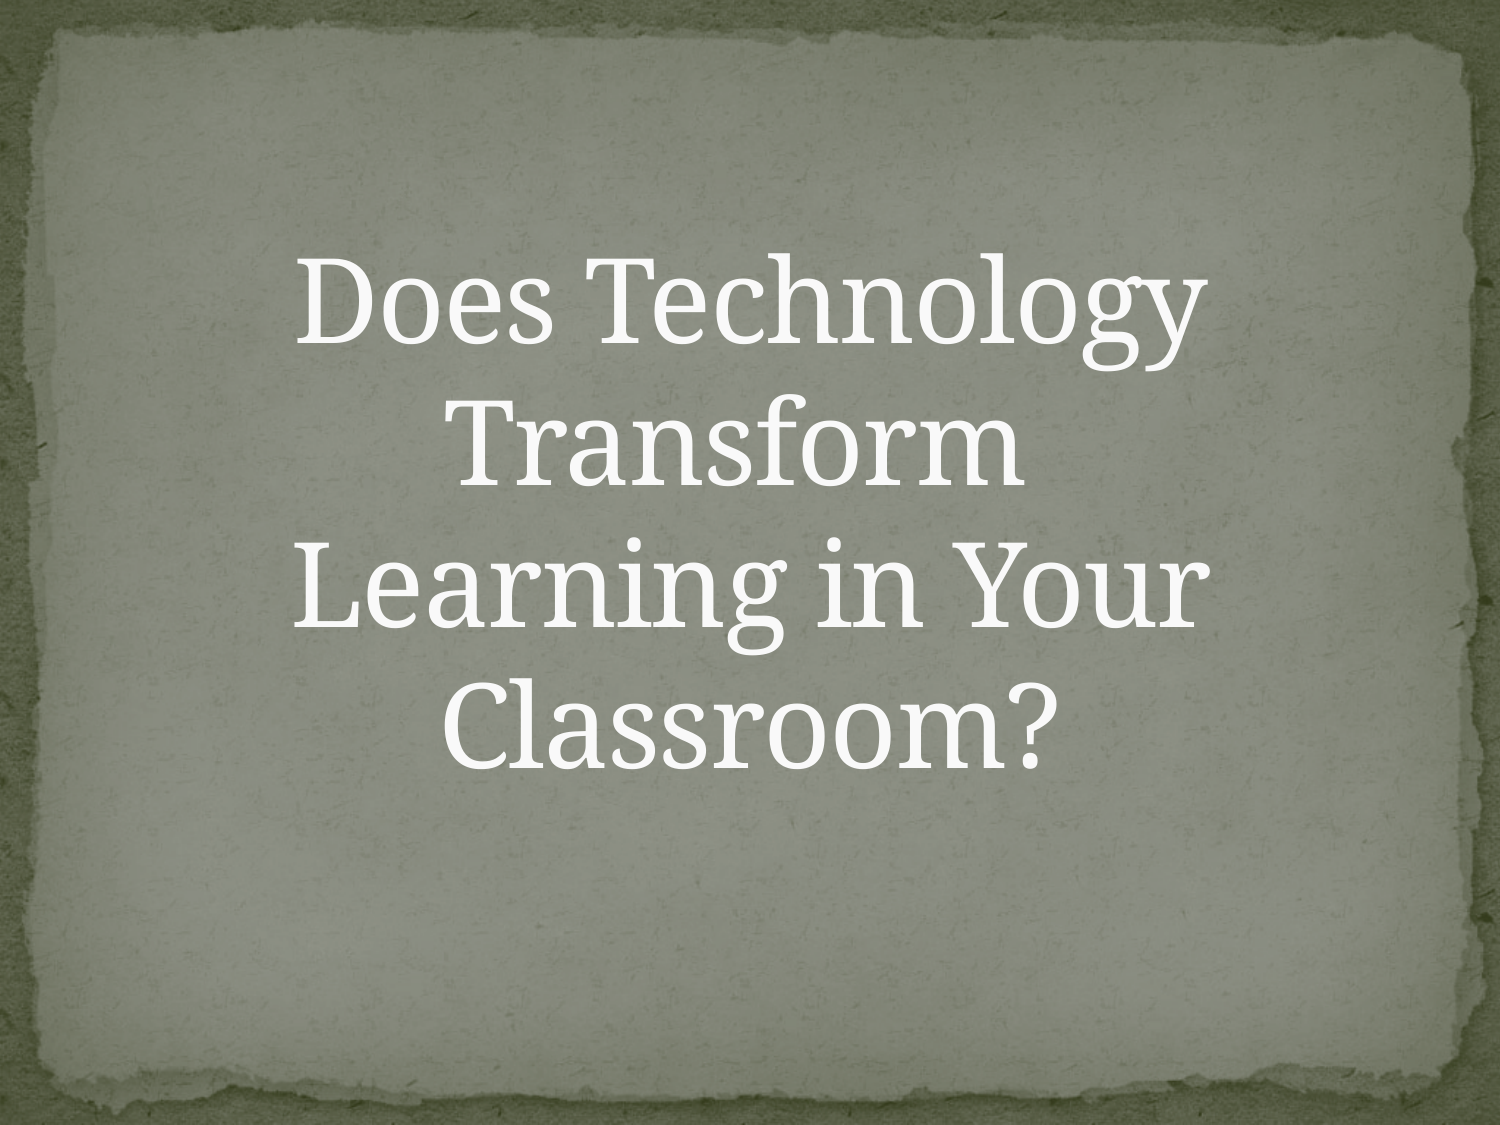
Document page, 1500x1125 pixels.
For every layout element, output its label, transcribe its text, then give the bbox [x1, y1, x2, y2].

title Does Technology Transform Learning in Your Classroom? [74, 212, 1425, 800]
